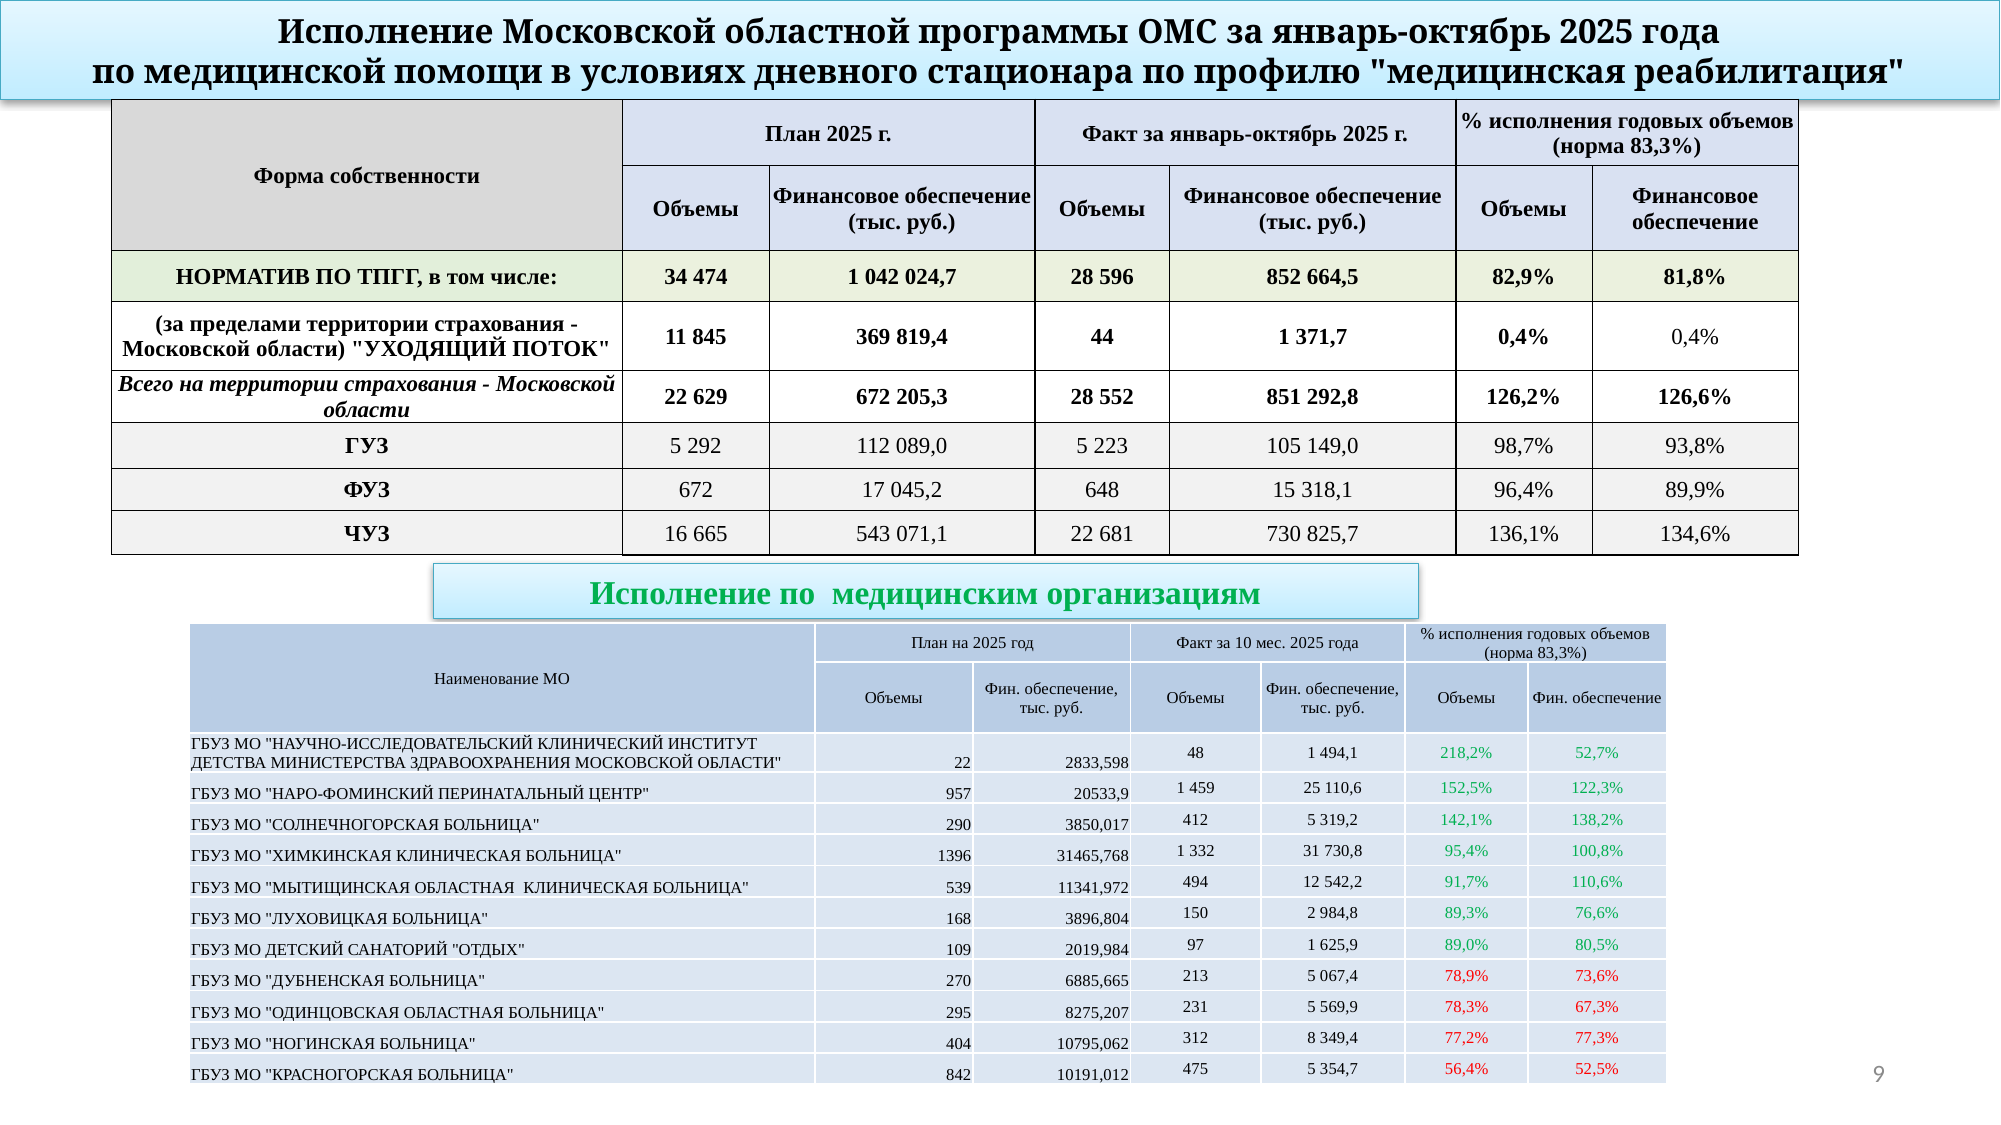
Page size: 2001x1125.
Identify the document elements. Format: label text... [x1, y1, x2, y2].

table_cell 76,6% [1529, 898, 1666, 927]
table_cell 2019,984 [974, 929, 1130, 958]
table_cell ФУЗ [112, 469, 622, 510]
table_cell Финансовое обеспечение (тыс. руб.) [770, 166, 1034, 250]
table_cell 17 045,2 [770, 469, 1034, 510]
table_header План 2025 г. [623, 100, 1034, 165]
table_cell 77,3% [1529, 1023, 1666, 1052]
table_header Наименование МО [190, 624, 814, 732]
table_cell 842 [816, 1054, 972, 1083]
table_cell ГБУЗ МО "НАУЧНО-ИССЛЕДОВАТЕЛЬСКИЙ КЛИНИЧЕСКИЙ ИНСТИТУТ ДЕТСТВА МИНИСТЕРСТВА ЗДРАВООХРАНЕНИЯ МОСКОВСКОЙ ОБЛАСТИ" [190, 734, 814, 771]
table_cell 11341,972 [974, 866, 1130, 896]
table_cell Фин. обеспечение, тыс. руб. [974, 663, 1130, 732]
table_cell 31 730,8 [1262, 835, 1404, 865]
table_cell 672 [623, 469, 769, 510]
table_cell 5 223 [1036, 423, 1169, 468]
table_cell 218,2% [1406, 734, 1527, 771]
table_cell Объемы [816, 663, 972, 732]
table_cell 77,2% [1406, 1023, 1527, 1052]
table_cell 93,8% [1593, 423, 1798, 468]
table_cell 73,6% [1529, 960, 1666, 990]
table_header План на 2025 год [816, 624, 1130, 661]
table_cell 126,2% [1457, 371, 1592, 422]
table_cell ГБУЗ МО "НАРО-ФОМИНСКИЙ ПЕРИНАТАЛЬНЫЙ ЦЕНТР" [190, 773, 814, 802]
table_cell ГБУЗ МО "НОГИНСКАЯ БОЛЬНИЦА" [190, 1023, 814, 1052]
table_header % исполнения годовых объемов (норма 83,3%) [1406, 624, 1666, 661]
table_cell 112 089,0 [770, 423, 1034, 468]
table_cell 89,0% [1406, 929, 1527, 958]
table_cell 22 [816, 734, 972, 771]
table_cell ЧУЗ [112, 511, 622, 554]
table_cell 122,3% [1529, 773, 1666, 802]
table_cell 12 542,2 [1262, 866, 1404, 896]
table_cell 648 [1036, 469, 1169, 510]
table_cell 52,7% [1529, 734, 1666, 771]
table_cell 2833,598 [974, 734, 1130, 771]
table_cell ГБУЗ МО "СОЛНЕЧНОГОРСКАЯ БОЛЬНИЦА" [190, 804, 814, 833]
table_cell 142,1% [1406, 804, 1527, 833]
table_cell 98,7% [1457, 423, 1592, 468]
title Исполнение Московской областной программы ОМС за январь-октябрь 2025 года по медицинской помощи в условиях дневного стационара по профилю "медицинская реабилитация" [0, 0, 2000, 100]
table_cell 270 [816, 960, 972, 990]
table_cell 81,8% [1593, 251, 1798, 301]
table_cell 97 [1131, 929, 1260, 958]
table_cell 11 845 [623, 302, 769, 370]
table_cell Финансовое обеспечение [1593, 166, 1798, 250]
table_cell 22 681 [1036, 511, 1169, 554]
table_cell 295 [816, 991, 972, 1021]
table_cell 91,7% [1406, 866, 1527, 896]
table_cell 8275,207 [974, 991, 1130, 1021]
table_cell 412 [1131, 804, 1260, 833]
table_cell 369 819,4 [770, 302, 1034, 370]
table_cell 152,5% [1406, 773, 1527, 802]
table_cell 494 [1131, 866, 1260, 896]
table_cell 105 149,0 [1170, 423, 1455, 468]
table_cell 109 [816, 929, 972, 958]
table_cell 168 [816, 898, 972, 927]
text_box Исполнение по медицинским организациям [433, 563, 1419, 619]
table_cell 56,4% [1406, 1054, 1527, 1083]
table_cell 48 [1131, 734, 1260, 771]
table_cell ГУЗ [112, 423, 622, 468]
table_cell 213 [1131, 960, 1260, 990]
table_cell 20533,9 [974, 773, 1130, 802]
table_cell 957 [816, 773, 972, 802]
table_cell 67,3% [1529, 991, 1666, 1021]
table_cell Объемы [623, 166, 769, 250]
table_cell 0,4% [1593, 302, 1798, 370]
table_cell 543 071,1 [770, 511, 1034, 554]
table_cell Объемы [1036, 166, 1169, 250]
table_cell 852 664,5 [1170, 251, 1455, 301]
table_cell 851 292,8 [1170, 371, 1455, 422]
table_header Факт за январь-октябрь 2025 г. [1036, 100, 1455, 165]
table_header Факт за 10 мес. 2025 года [1131, 624, 1404, 661]
table_cell 231 [1131, 991, 1260, 1021]
table_cell 89,3% [1406, 898, 1527, 927]
table_cell 25 110,6 [1262, 773, 1404, 802]
table_cell 3896,804 [974, 898, 1130, 927]
table_cell Всего на территории страхования - Московской области [112, 371, 622, 422]
table_cell 5 319,2 [1262, 804, 1404, 833]
table_cell 96,4% [1457, 469, 1592, 510]
table_cell 10191,012 [974, 1054, 1130, 1083]
table_cell 8 349,4 [1262, 1023, 1404, 1052]
table_cell 138,2% [1529, 804, 1666, 833]
table_cell 78,9% [1406, 960, 1527, 990]
table_cell ГБУЗ МО "ДУБНЕНСКАЯ БОЛЬНИЦА" [190, 960, 814, 990]
table_cell ГБУЗ МО "КРАСНОГОРСКАЯ БОЛЬНИЦА" [190, 1054, 814, 1083]
table_cell 82,9% [1457, 251, 1592, 301]
table_cell 3850,017 [974, 804, 1130, 833]
table_cell Фин. обеспечение [1529, 663, 1666, 732]
table_cell 10795,062 [974, 1023, 1130, 1052]
table_cell 28 596 [1036, 251, 1169, 301]
table_cell 31465,768 [974, 835, 1130, 865]
table_cell Объемы [1457, 166, 1592, 250]
table_cell 672 205,3 [770, 371, 1034, 422]
table_cell 15 318,1 [1170, 469, 1455, 510]
table_cell 0,4% [1457, 302, 1592, 370]
table_header % исполнения годовых объемов (норма 83,3%) [1457, 100, 1798, 165]
table_cell Фин. обеспечение, тыс. руб. [1262, 663, 1404, 732]
table_cell 78,3% [1406, 991, 1527, 1021]
table_cell 34 474 [623, 251, 769, 301]
table_cell 2 984,8 [1262, 898, 1404, 927]
table_cell 5 292 [623, 423, 769, 468]
table_cell 1 042 024,7 [770, 251, 1034, 301]
table_cell 6885,665 [974, 960, 1130, 990]
table_cell 150 [1131, 898, 1260, 927]
table_cell 126,6% [1593, 371, 1798, 422]
table_cell 5 067,4 [1262, 960, 1404, 990]
table_cell 404 [816, 1023, 972, 1052]
table_cell 136,1% [1457, 511, 1592, 554]
slide_number 9 [1433, 1042, 1900, 1103]
table_cell 44 [1036, 302, 1169, 370]
table_cell 5 569,9 [1262, 991, 1404, 1021]
table_cell 89,9% [1593, 469, 1798, 510]
table_cell 312 [1131, 1023, 1260, 1052]
table_cell ГБУЗ МО "МЫТИЩИНСКАЯ ОБЛАСТНАЯ КЛИНИЧЕСКАЯ БОЛЬНИЦА" [190, 866, 814, 896]
table_cell 22 629 [623, 371, 769, 422]
table_cell Объемы [1131, 663, 1260, 732]
table_cell 134,6% [1593, 511, 1798, 554]
table_cell 1 371,7 [1170, 302, 1455, 370]
table_cell НОРМАТИВ ПО ТПГГ, в том числе: [112, 251, 622, 301]
table_cell ГБУЗ МО ДЕТСКИЙ САНАТОРИЙ "ОТДЫХ" [190, 929, 814, 958]
table_cell 475 [1131, 1054, 1260, 1083]
table_cell ГБУЗ МО "ОДИНЦОВСКАЯ ОБЛАСТНАЯ БОЛЬНИЦА" [190, 991, 814, 1021]
table_cell 100,8% [1529, 835, 1666, 865]
table_cell ГБУЗ МО "ХИМКИНСКАЯ КЛИНИЧЕСКАЯ БОЛЬНИЦА" [190, 835, 814, 865]
table_header Форма собственности [112, 100, 622, 250]
table_cell ГБУЗ МО "ЛУХОВИЦКАЯ БОЛЬНИЦА" [190, 898, 814, 927]
table_cell 110,6% [1529, 866, 1666, 896]
table_cell 1 625,9 [1262, 929, 1404, 958]
table_cell 290 [816, 804, 972, 833]
table_cell Объемы [1406, 663, 1527, 732]
table_cell 1 459 [1131, 773, 1260, 802]
table_cell 539 [816, 866, 972, 896]
table_cell (за пределами территории страхования - Московской области) "УХОДЯЩИЙ ПОТОК" [112, 302, 622, 370]
table_cell 28 552 [1036, 371, 1169, 422]
table_cell 52,5% [1529, 1054, 1666, 1083]
table_cell 1396 [816, 835, 972, 865]
table_cell 1 494,1 [1262, 734, 1404, 771]
table_cell 5 354,7 [1262, 1054, 1404, 1083]
table_cell 730 825,7 [1170, 511, 1455, 554]
table_cell 1 332 [1131, 835, 1260, 865]
table_cell 80,5% [1529, 929, 1666, 958]
table_cell 16 665 [623, 511, 769, 554]
table_cell Финансовое обеспечение (тыс. руб.) [1170, 166, 1455, 250]
table_cell 95,4% [1406, 835, 1527, 865]
